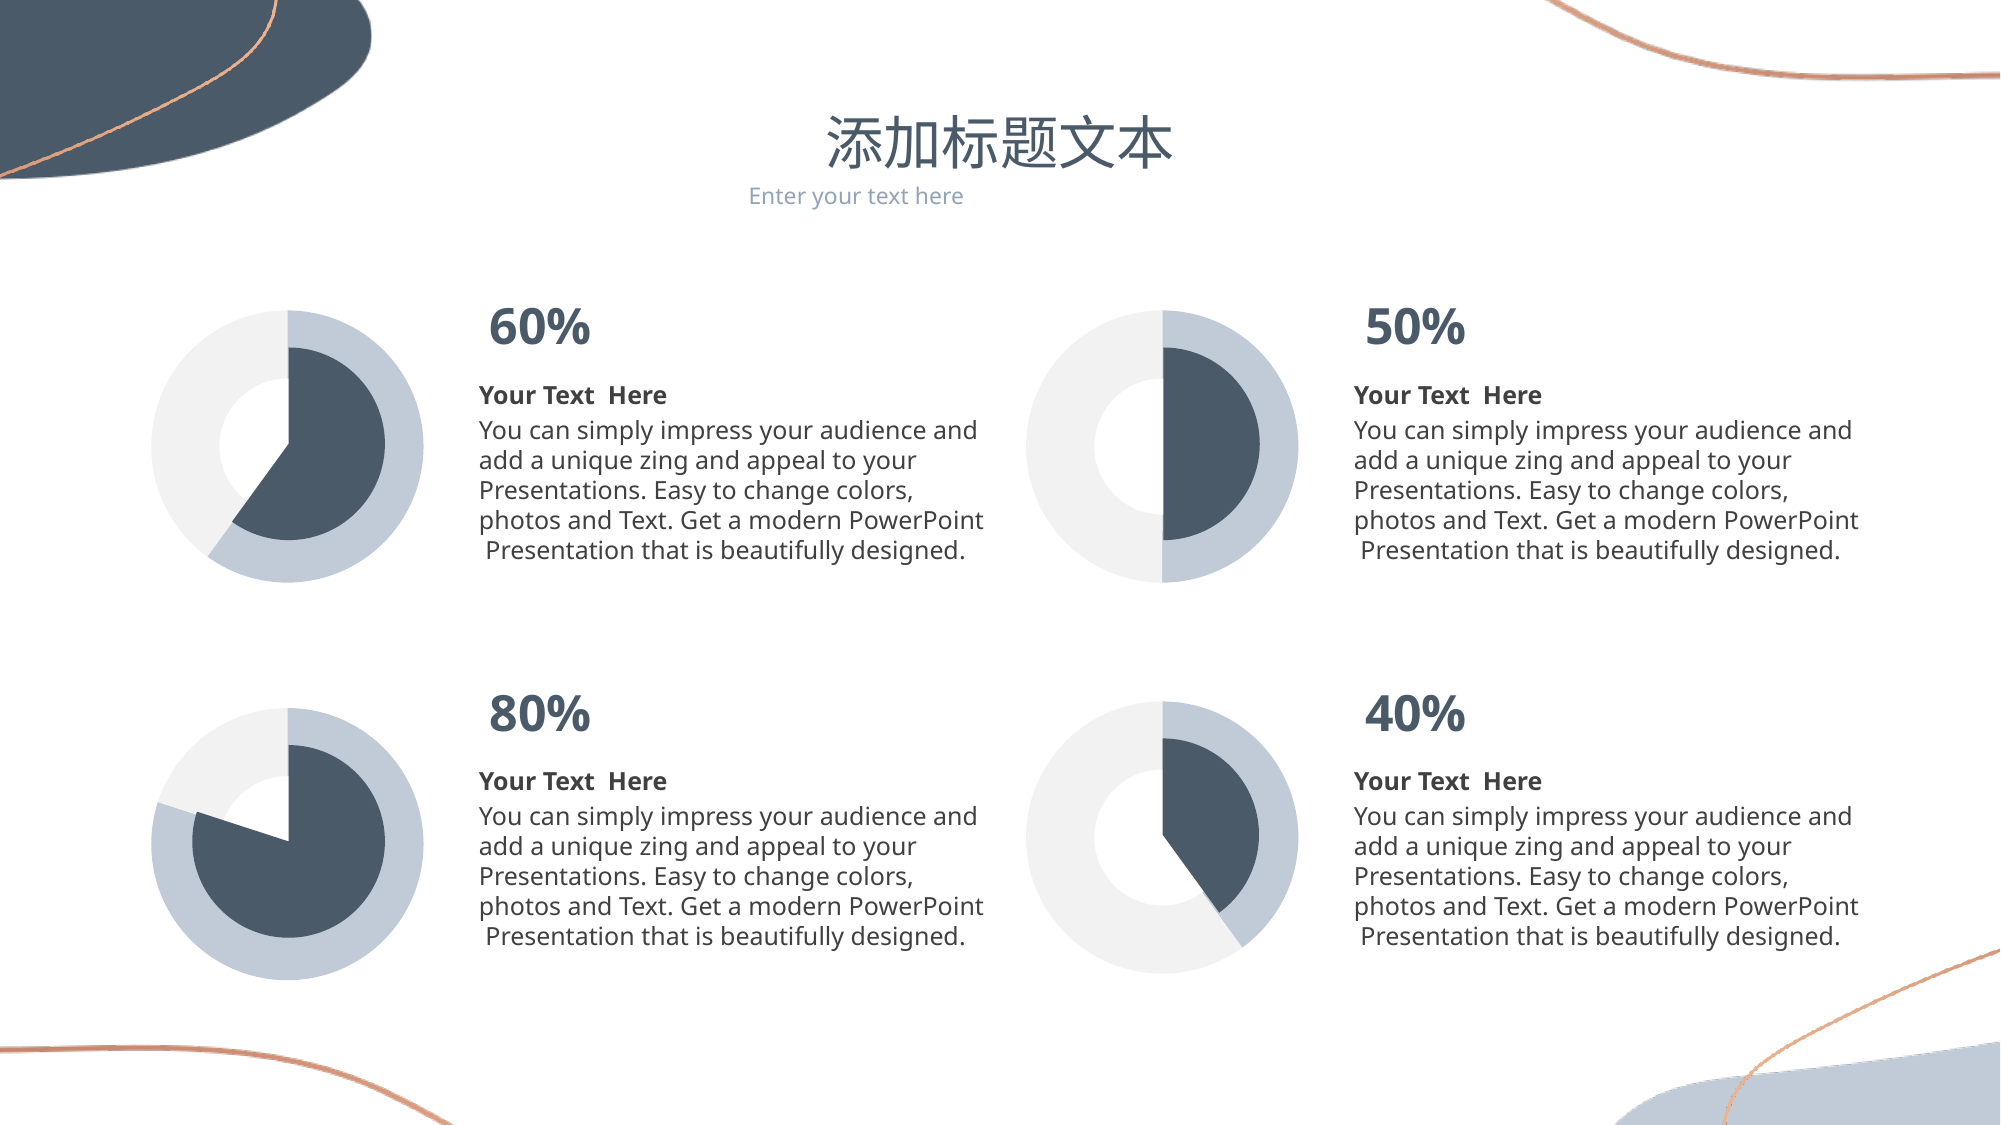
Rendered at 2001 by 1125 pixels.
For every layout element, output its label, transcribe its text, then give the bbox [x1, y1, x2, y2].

chart [151, 310, 424, 593]
text_box 50% [1339, 287, 1493, 362]
chart [1026, 310, 1299, 593]
picture [0, 1018, 478, 1125]
text_box 添加标题文本 [810, 98, 1190, 174]
picture [1603, 918, 2001, 1125]
chart [1026, 701, 1299, 984]
picture [1522, 0, 2001, 107]
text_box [1339, 757, 1875, 991]
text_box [464, 757, 1000, 991]
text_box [1339, 371, 1875, 605]
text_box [464, 371, 1000, 605]
text_box 80% [464, 674, 618, 749]
chart [151, 701, 424, 991]
picture [0, 0, 372, 207]
text_box 60% [464, 287, 618, 362]
text_box 40% [1339, 674, 1493, 749]
text_box Enter your text here [733, 174, 1266, 217]
